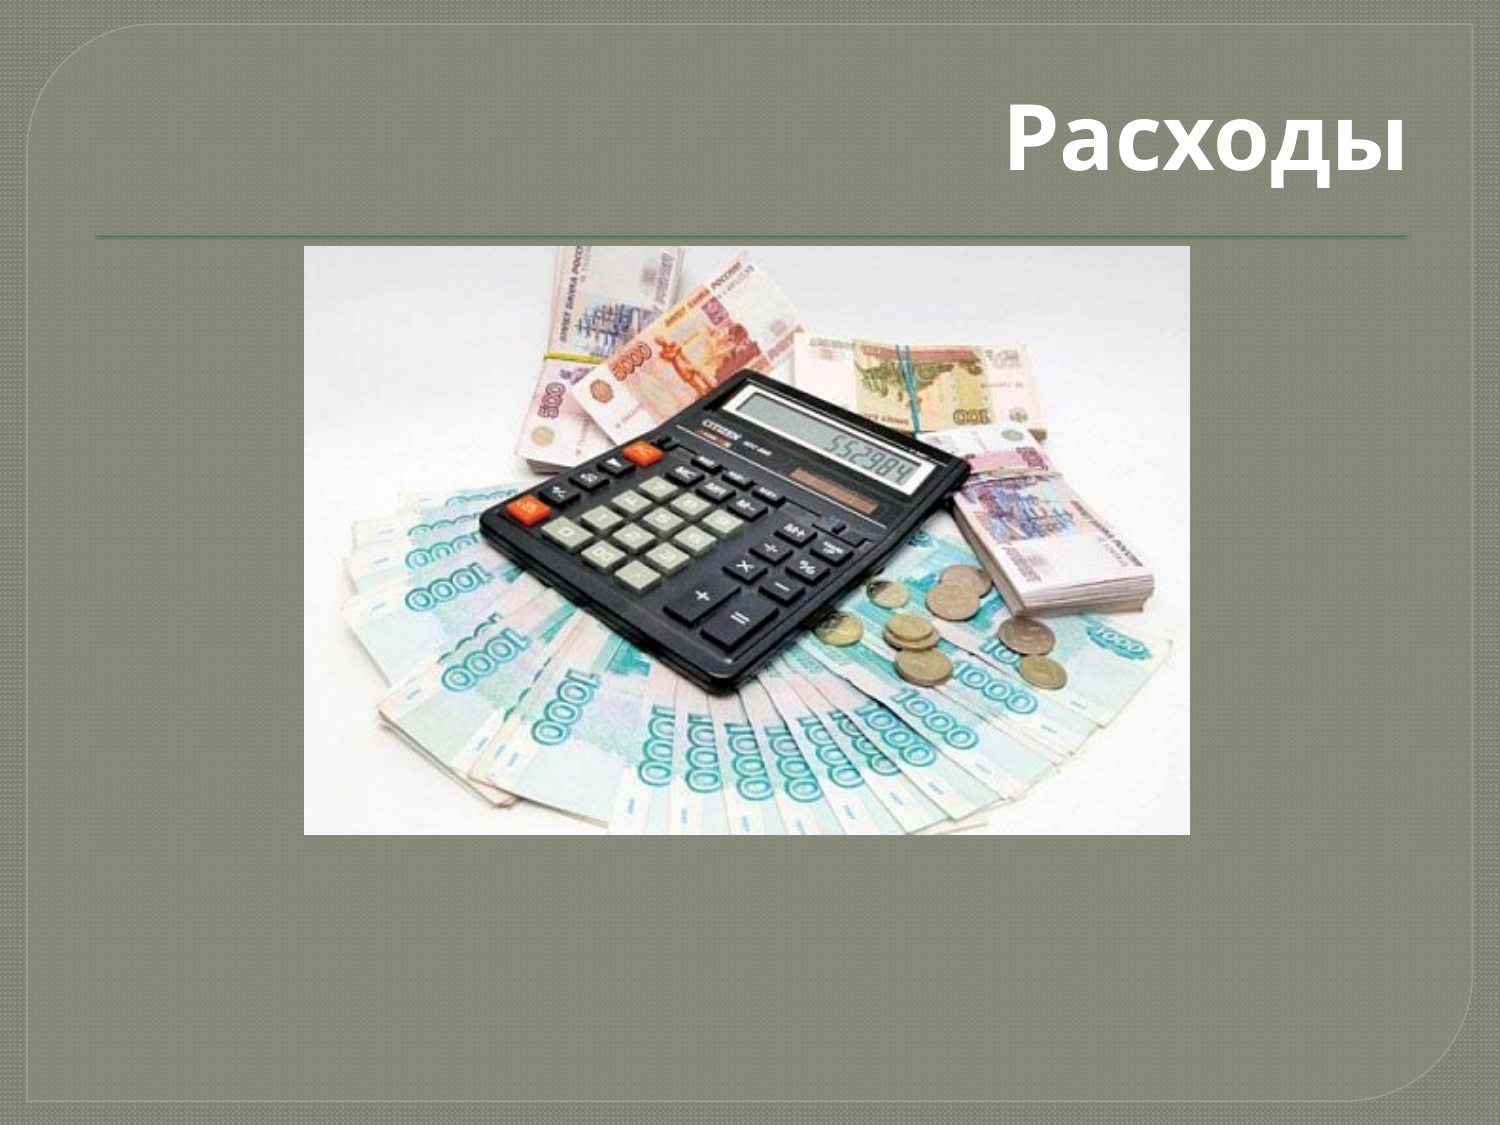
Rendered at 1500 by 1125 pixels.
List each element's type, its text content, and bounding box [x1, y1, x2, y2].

title Расходы [82, 70, 1425, 196]
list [304, 245, 1190, 836]
